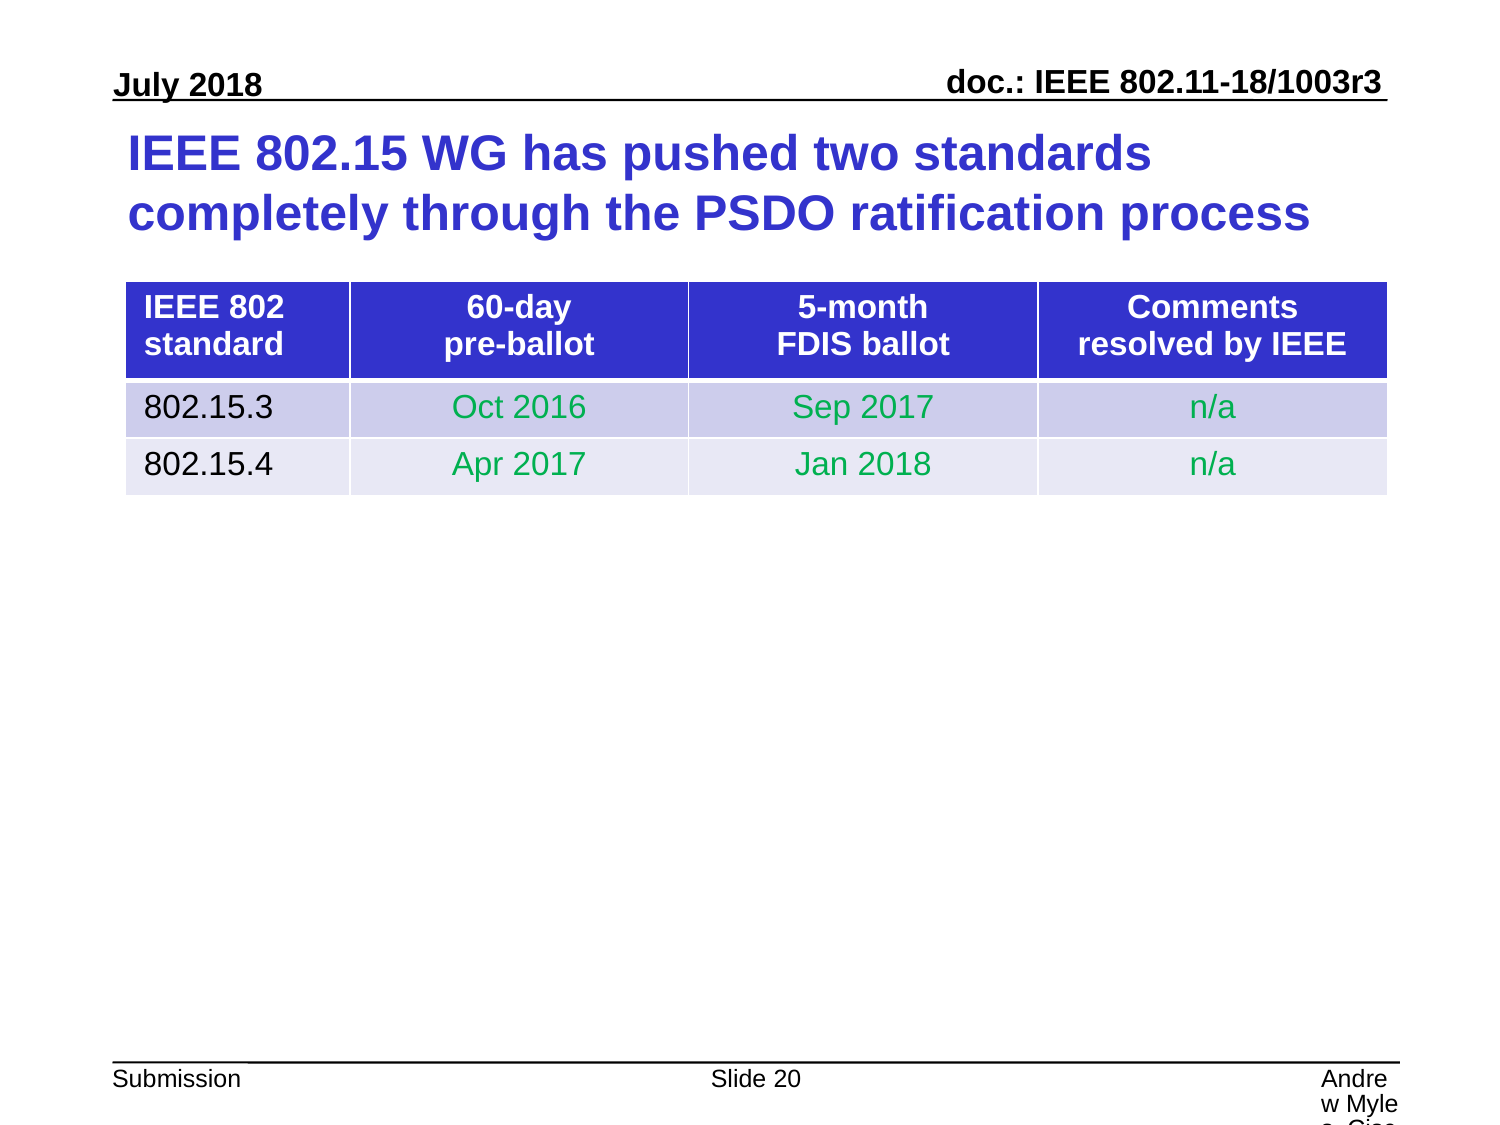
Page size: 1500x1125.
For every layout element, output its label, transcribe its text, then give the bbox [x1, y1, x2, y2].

table_cell Oct 2016 [351, 383, 688, 437]
title IEEE 802.15 WG has pushed two standards completely through the PSDO ratification process [112, 112, 1388, 288]
table_cell n/a [1039, 383, 1387, 437]
table_cell Apr 2017 [351, 439, 688, 495]
slide_number Slide 20 [709, 1061, 803, 1093]
table_cell Sep 2017 [689, 383, 1037, 437]
table_cell 802.15.3 [126, 383, 349, 437]
table_cell Jan 2018 [689, 439, 1037, 495]
table_header 60-day pre-ballot [351, 282, 688, 378]
table_cell 802.15.4 [126, 439, 349, 495]
table_header 5-month FDIS ballot [689, 282, 1037, 378]
footer Andrew Myles, Cisco [1320, 1061, 1402, 1093]
table_header Comments resolved by IEEE [1039, 282, 1387, 378]
table_header IEEE 802 standard [126, 282, 349, 378]
table_cell n/a [1039, 439, 1387, 495]
